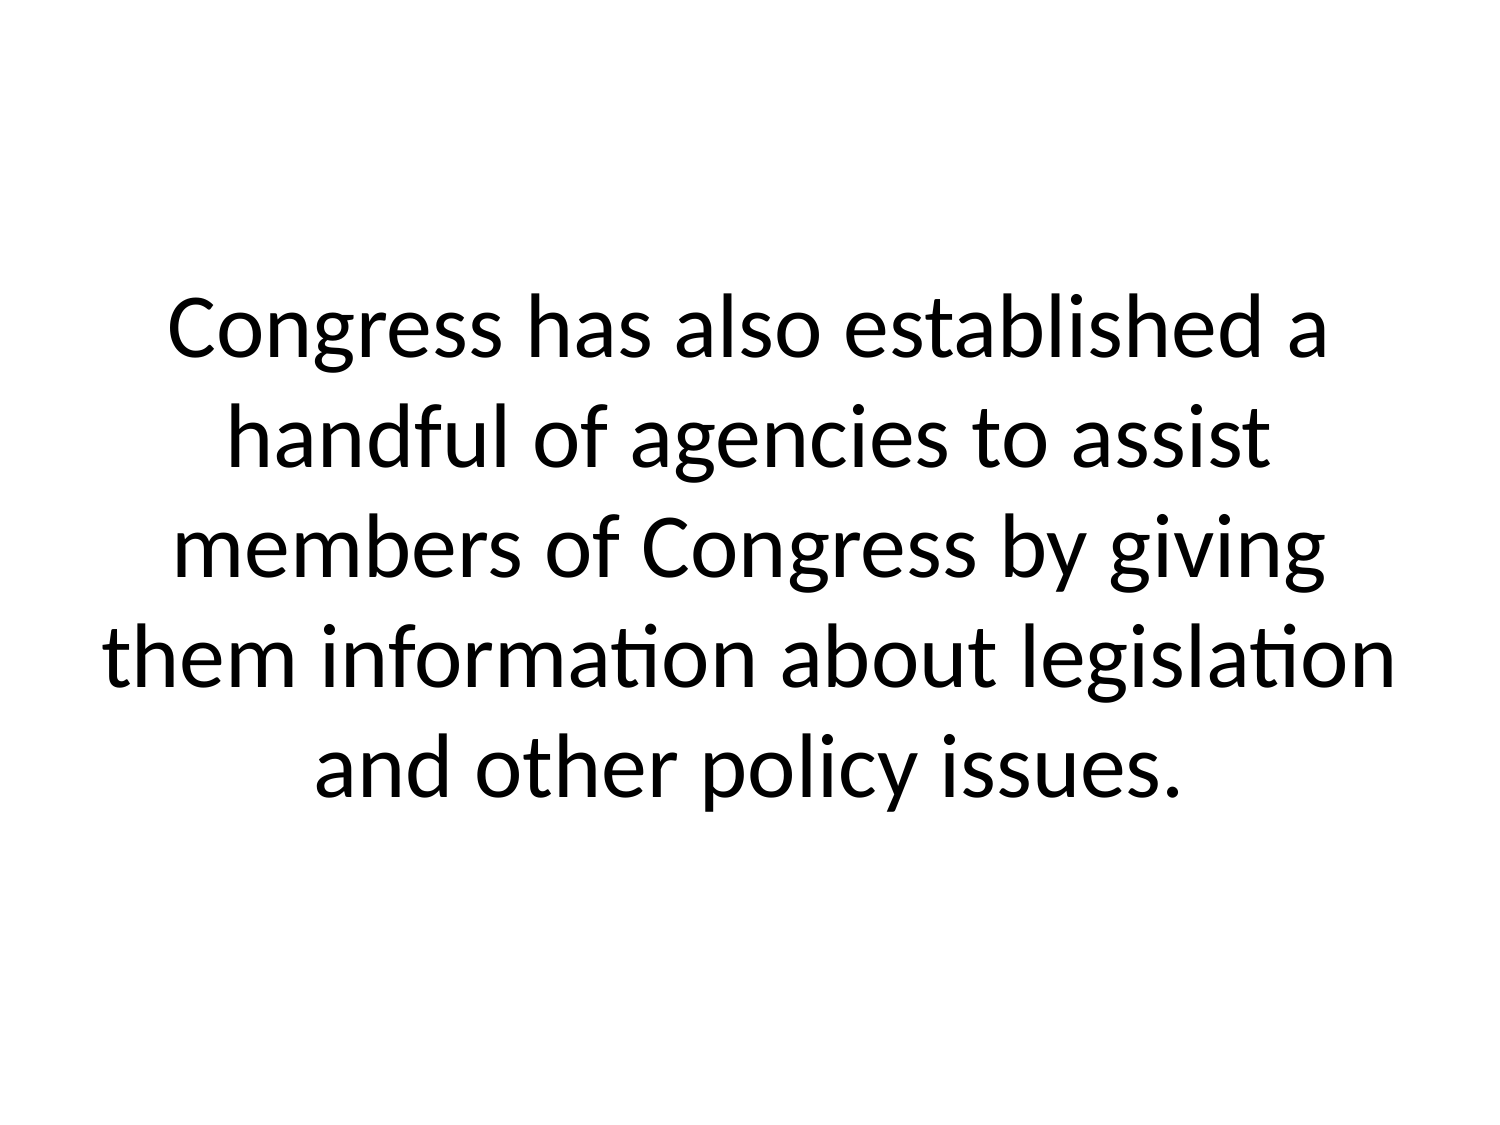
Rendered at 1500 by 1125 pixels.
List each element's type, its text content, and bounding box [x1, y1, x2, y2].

title Congress has also established a handful of agencies to assist members of Congress by giving them information about legislation and other policy issues. [74, 44, 1426, 1038]
